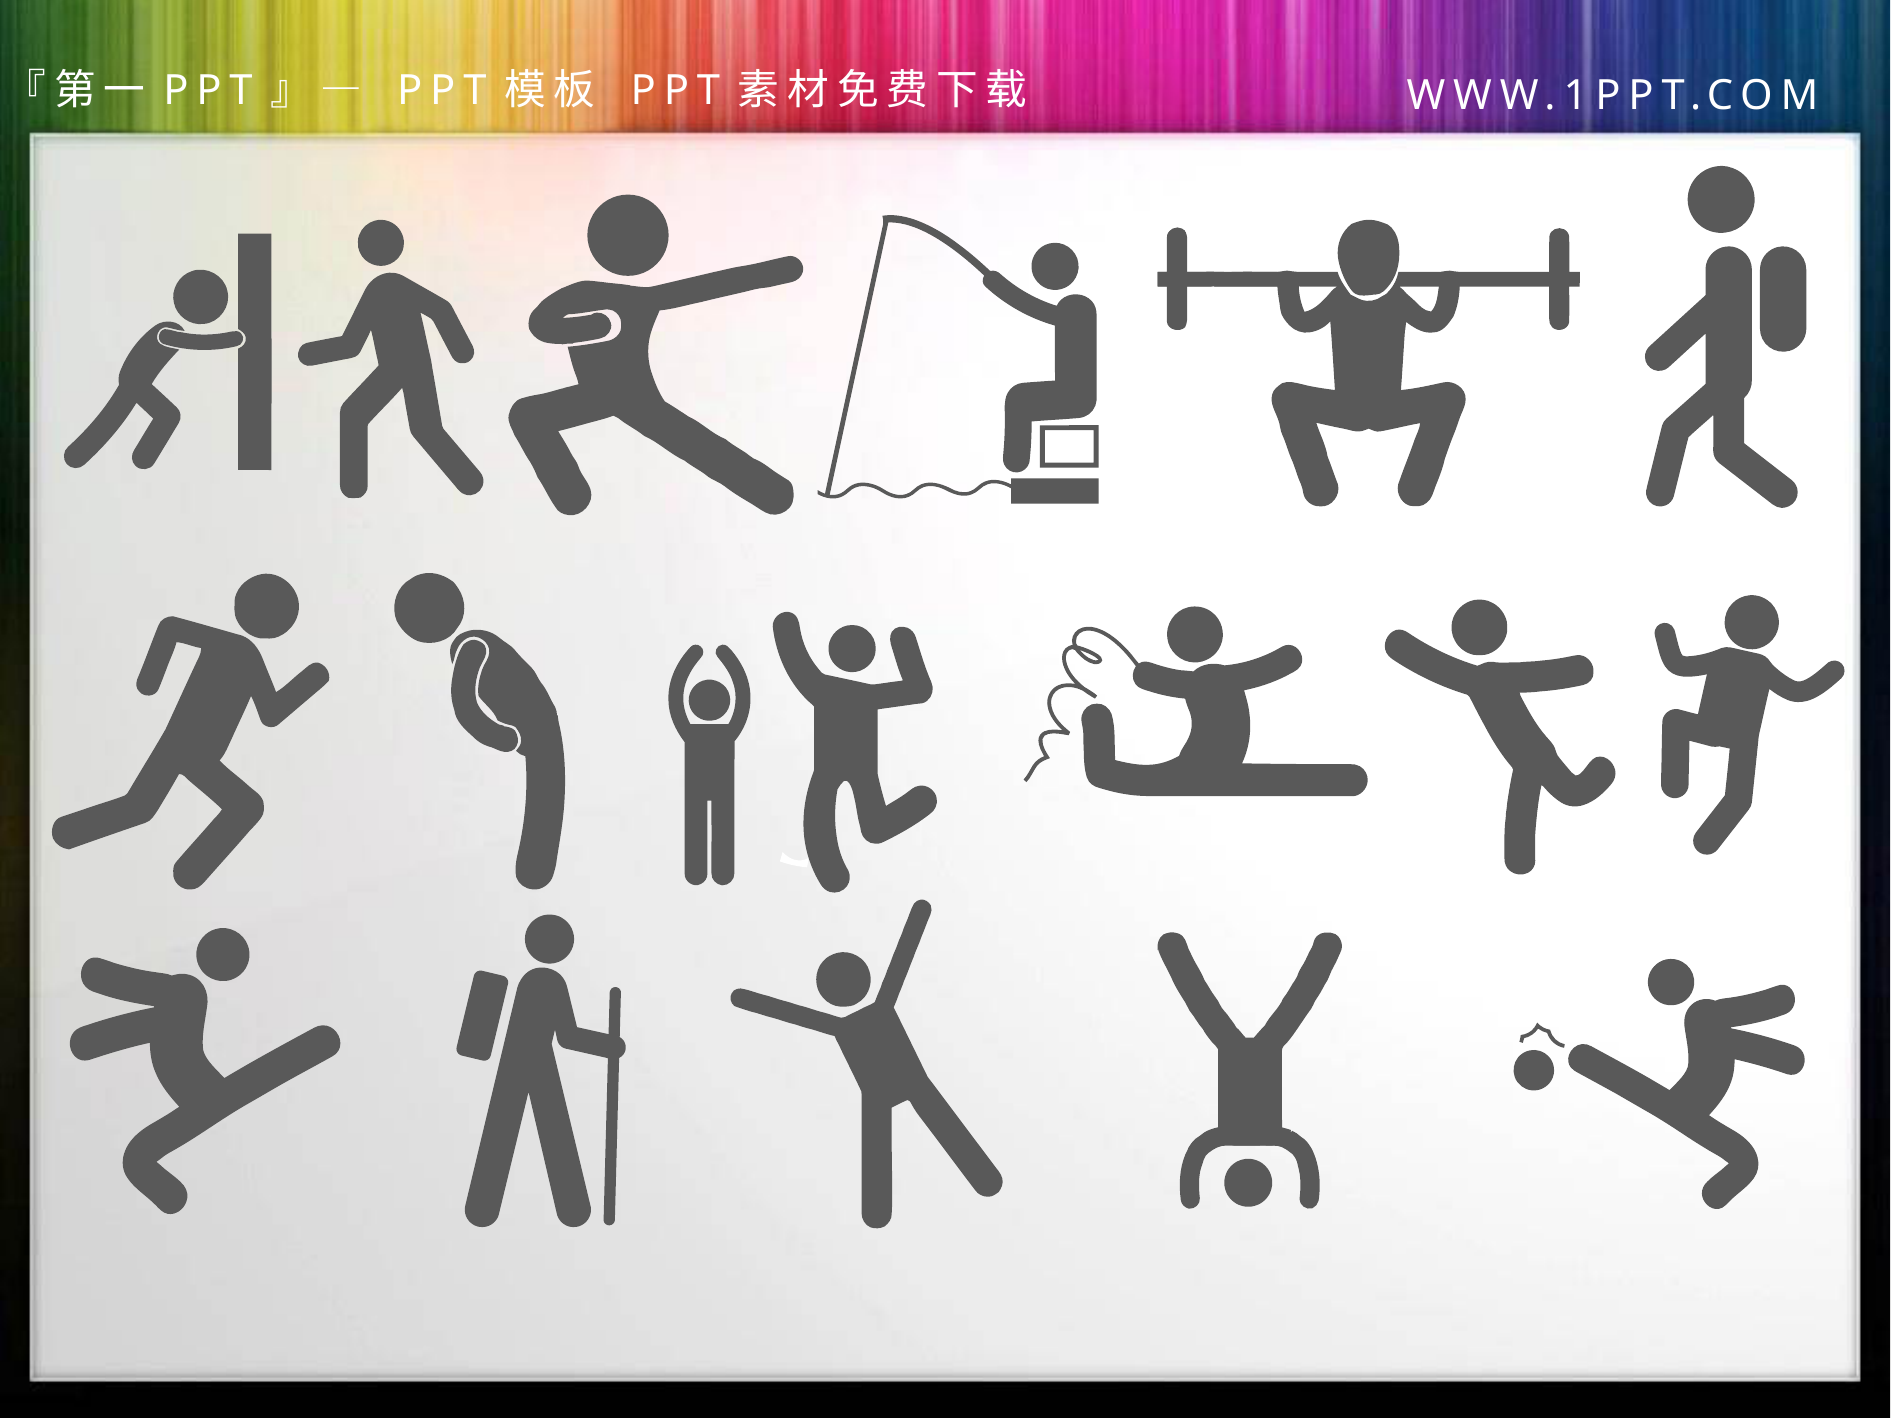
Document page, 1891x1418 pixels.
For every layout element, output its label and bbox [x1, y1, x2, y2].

text_box [730, 899, 1003, 1229]
text_box [66, 924, 343, 1216]
text_box [49, 570, 332, 891]
text_box [62, 233, 272, 472]
text_box [667, 643, 752, 889]
text_box [1653, 594, 1846, 856]
picture [0, 0, 1891, 1418]
text_box [772, 610, 938, 895]
text_box [1023, 605, 1369, 797]
text_box [456, 970, 509, 1061]
text_box [1512, 958, 1808, 1211]
text_box [817, 213, 1099, 504]
text_box [1644, 164, 1807, 509]
text_box [1156, 931, 1343, 1211]
text_box [524, 914, 575, 964]
text_box [464, 967, 626, 1228]
text_box [1381, 598, 1617, 876]
text_box [508, 194, 804, 516]
text_box [1157, 219, 1581, 509]
text_box [297, 219, 485, 499]
text_box [391, 570, 567, 891]
